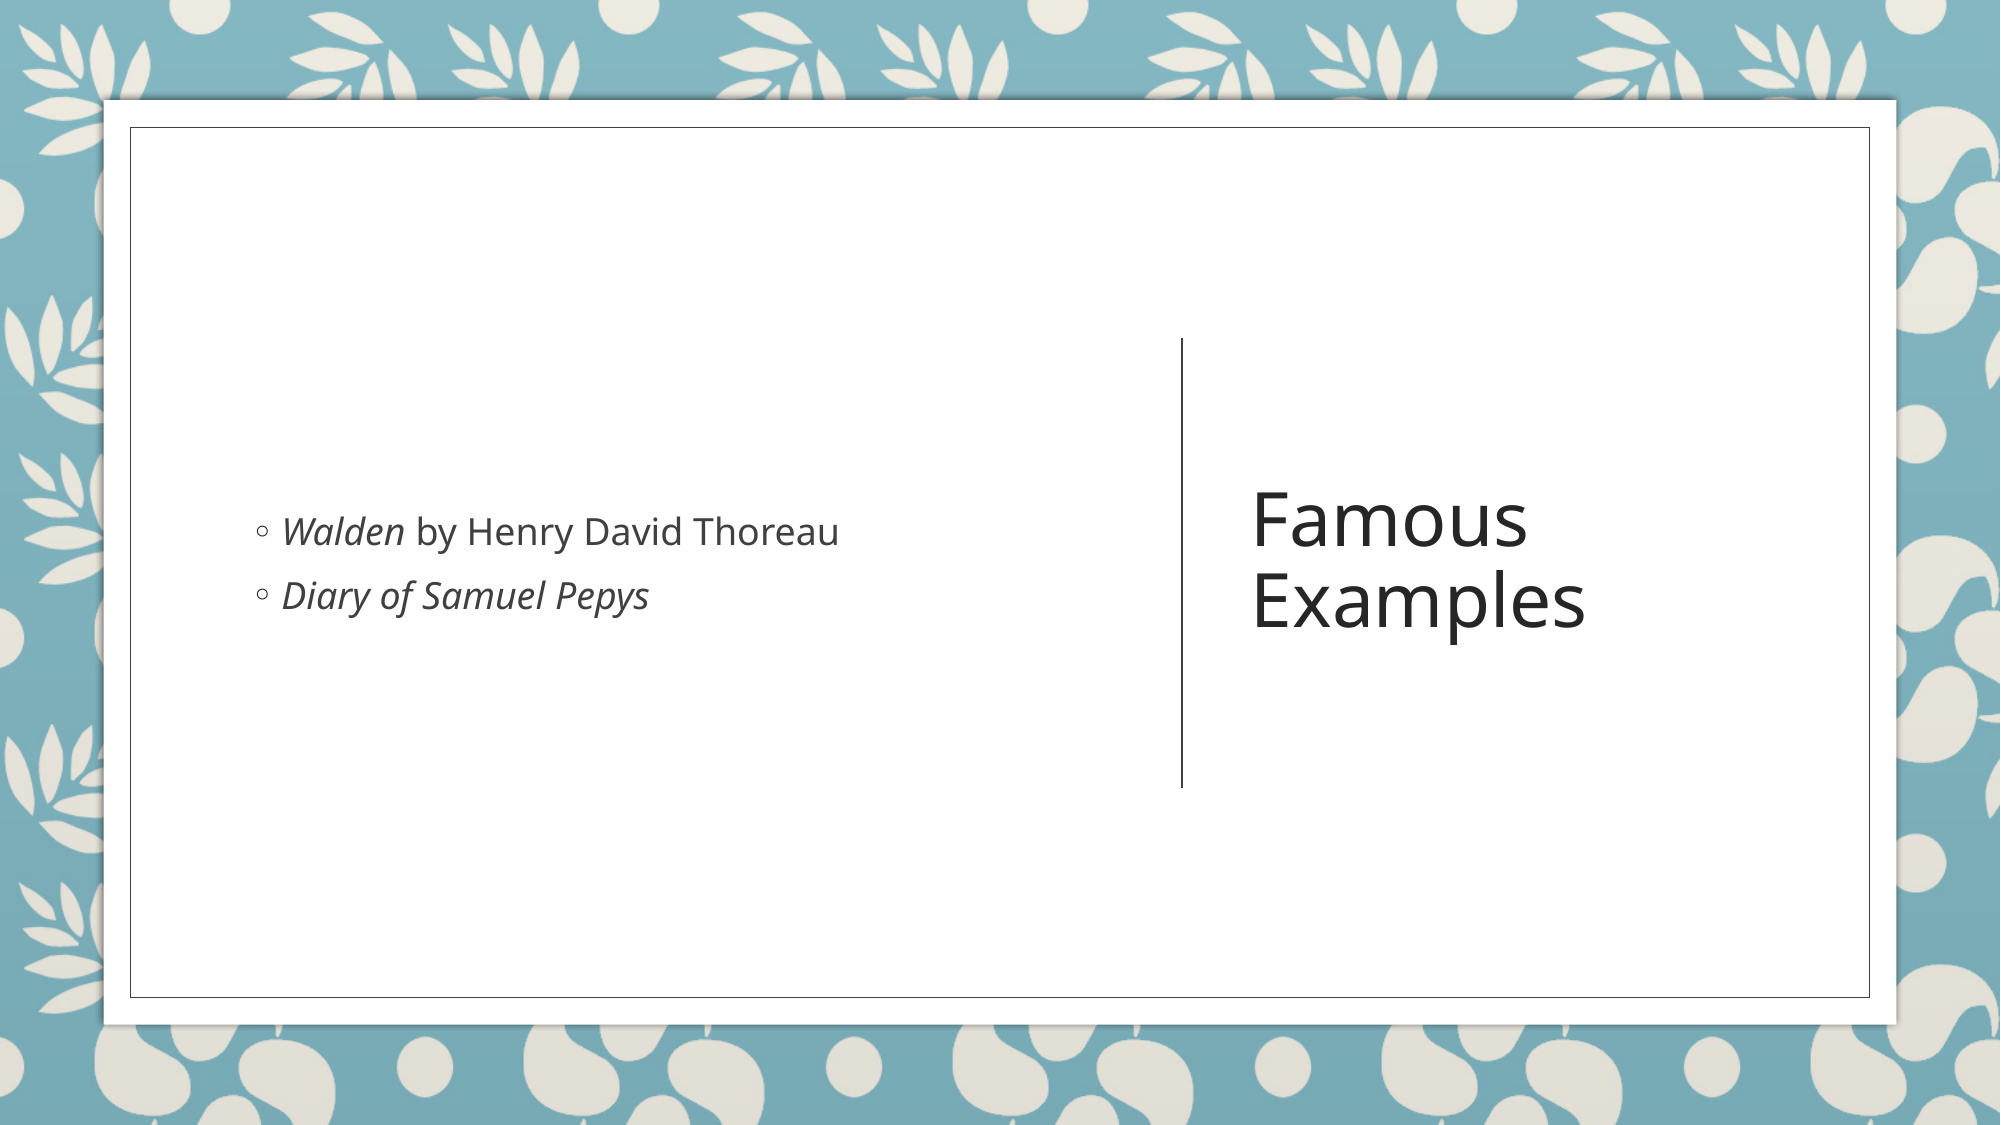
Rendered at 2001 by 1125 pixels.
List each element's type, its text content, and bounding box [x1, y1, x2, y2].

title Famous Examples [1235, 233, 1805, 892]
text_box [130, 127, 1870, 998]
text_box [103, 100, 1897, 1025]
list Walden by Henry David Thoreau Diary of Samuel Pepys [236, 233, 1141, 892]
text_box [0, 0, 2000, 1125]
